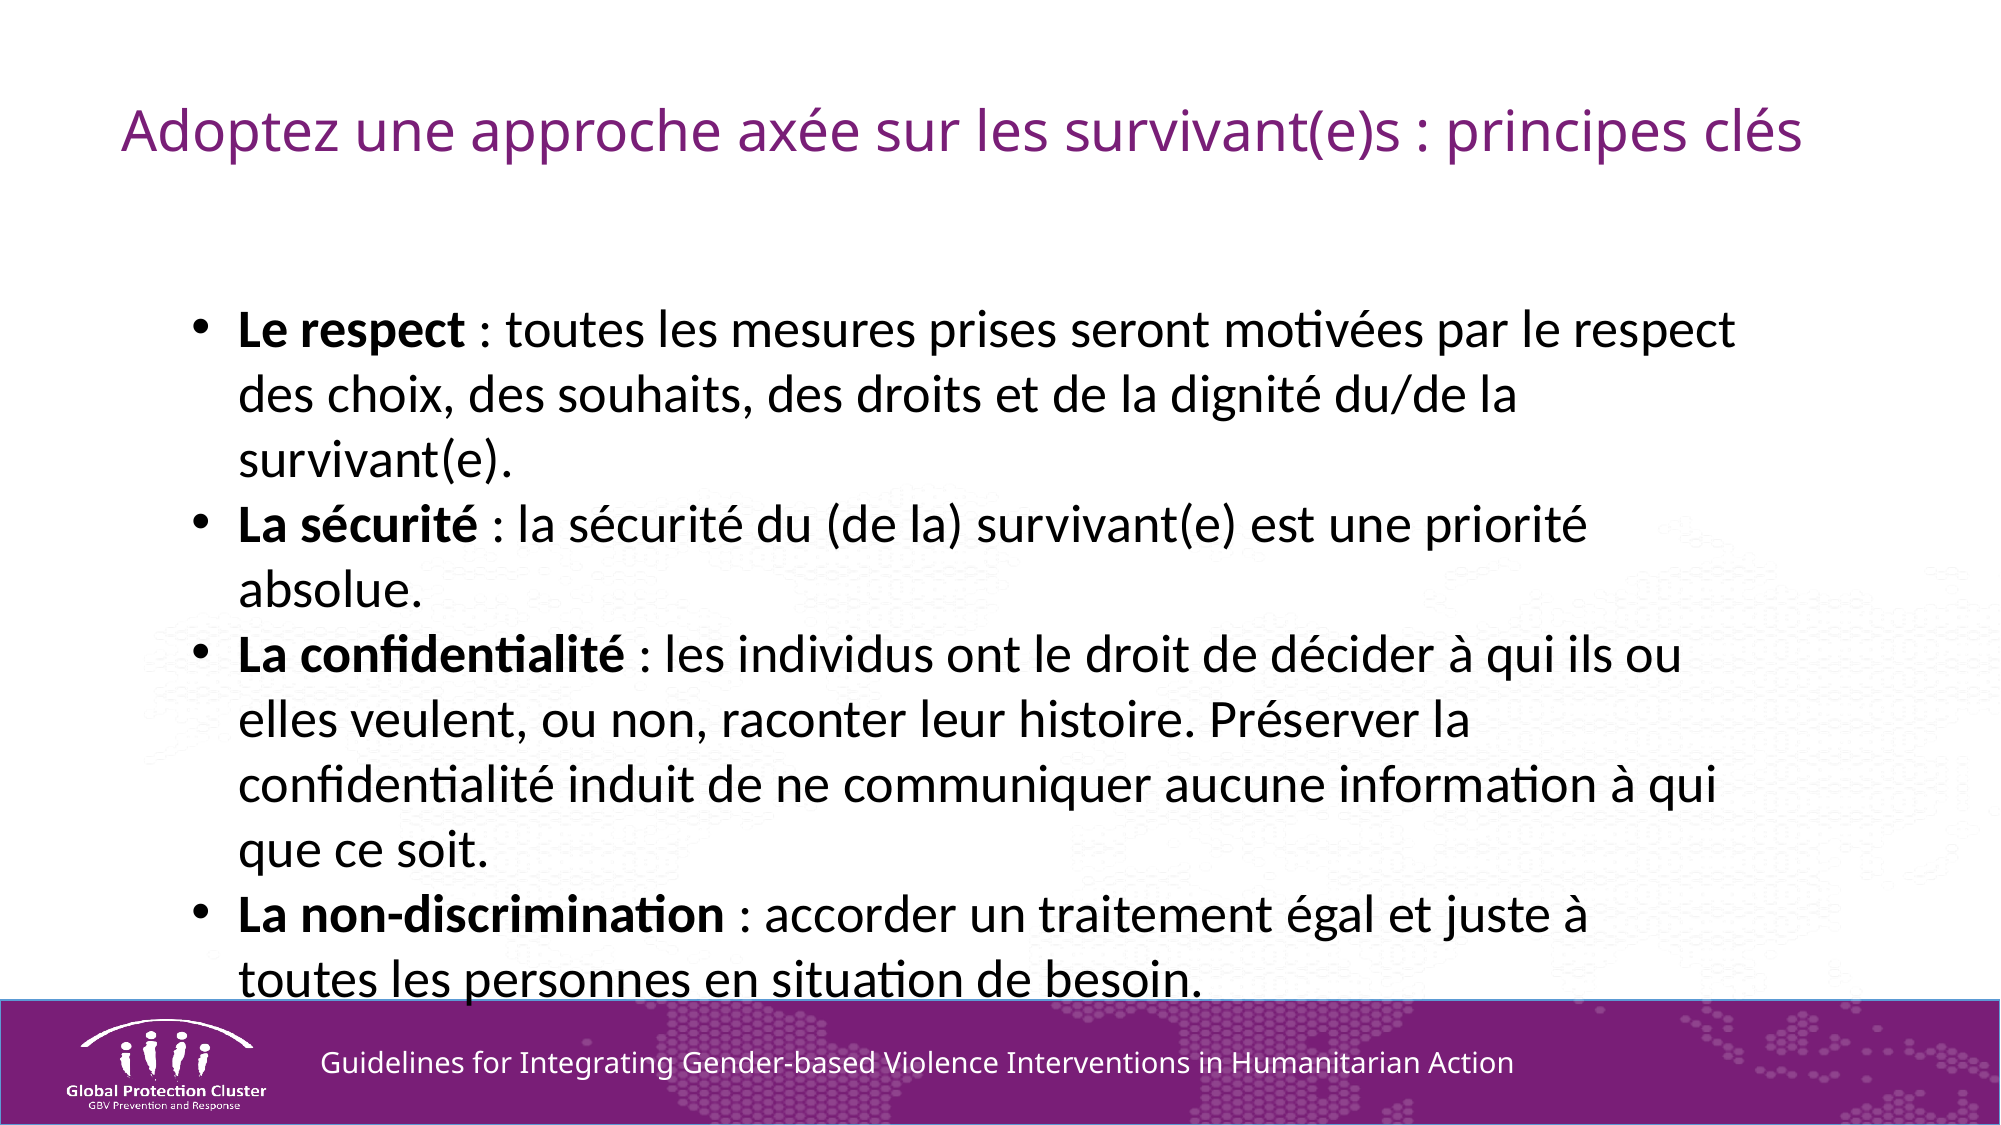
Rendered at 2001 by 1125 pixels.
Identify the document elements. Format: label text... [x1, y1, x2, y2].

picture [56, 254, 2001, 1125]
title Adoptez une approche axée sur les survivant(e)s : principes clés [106, 94, 1826, 228]
text_box Le respect : toutes les mesures prises seront motivées par le respect des choix, des souhaits, des droits et de la dignité du/de la survivant(e). La sécurité : la sécurité du (de la) survivant(e) est une priorité absolue. La confidentialité : les individus ont le droit de décider à qui ils ou elles veulent, ou non, raconter leur histoire. Préserver la confidentialité induit de ne communiquer aucune information à qui que ce soit. La non-discrimination : accorder un traitement égal et juste à toutes les personnes en situation de besoin. [176, 286, 1756, 1016]
